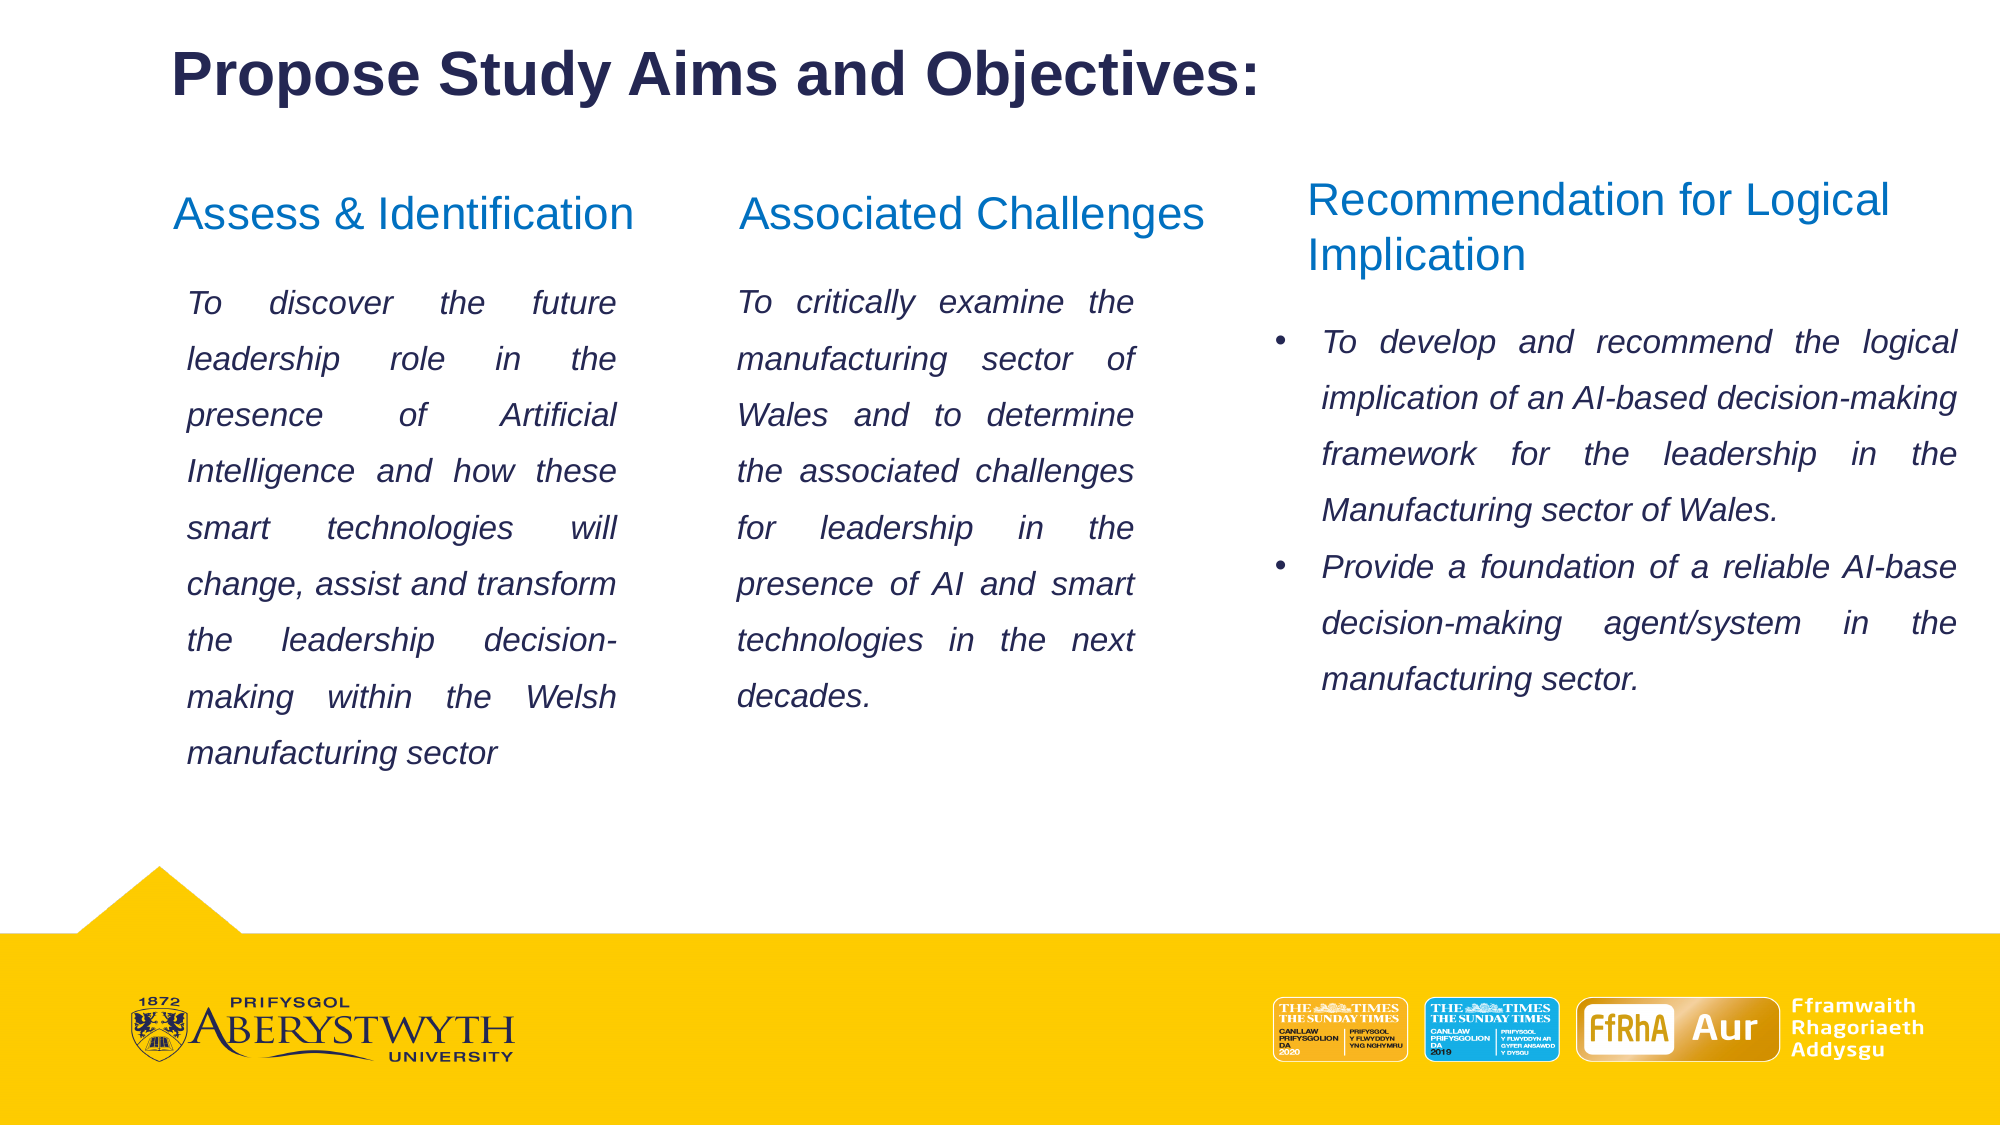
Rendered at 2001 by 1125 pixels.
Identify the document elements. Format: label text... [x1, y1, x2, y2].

picture [0, 866, 2000, 1125]
text_box To develop and recommend the logical implication of an AI-based decision-making framework for the leadership in the Manufacturing sector of Wales. Provide a foundation of a reliable AI-base decision-making agent/system in the manufacturing sector. [1260, 296, 1974, 705]
text_box To discover the future leadership role in the presence of Artificial Intelligence and how these smart technologies will change, assist and transform the leadership decision-making within the Welsh manufacturing sector [172, 257, 633, 779]
text_box Propose Study Aims and Objectives: [156, 32, 1382, 117]
text_box Recommendation for Logical Implication [1292, 162, 2000, 287]
text_box Assess & Identification [158, 175, 651, 246]
text_box To critically examine the manufacturing sector of Wales and to determine the associated challenges for leadership in the presence of AI and smart technologies in the next decades. [722, 257, 1150, 722]
text_box Associated Challenges [724, 175, 1221, 246]
